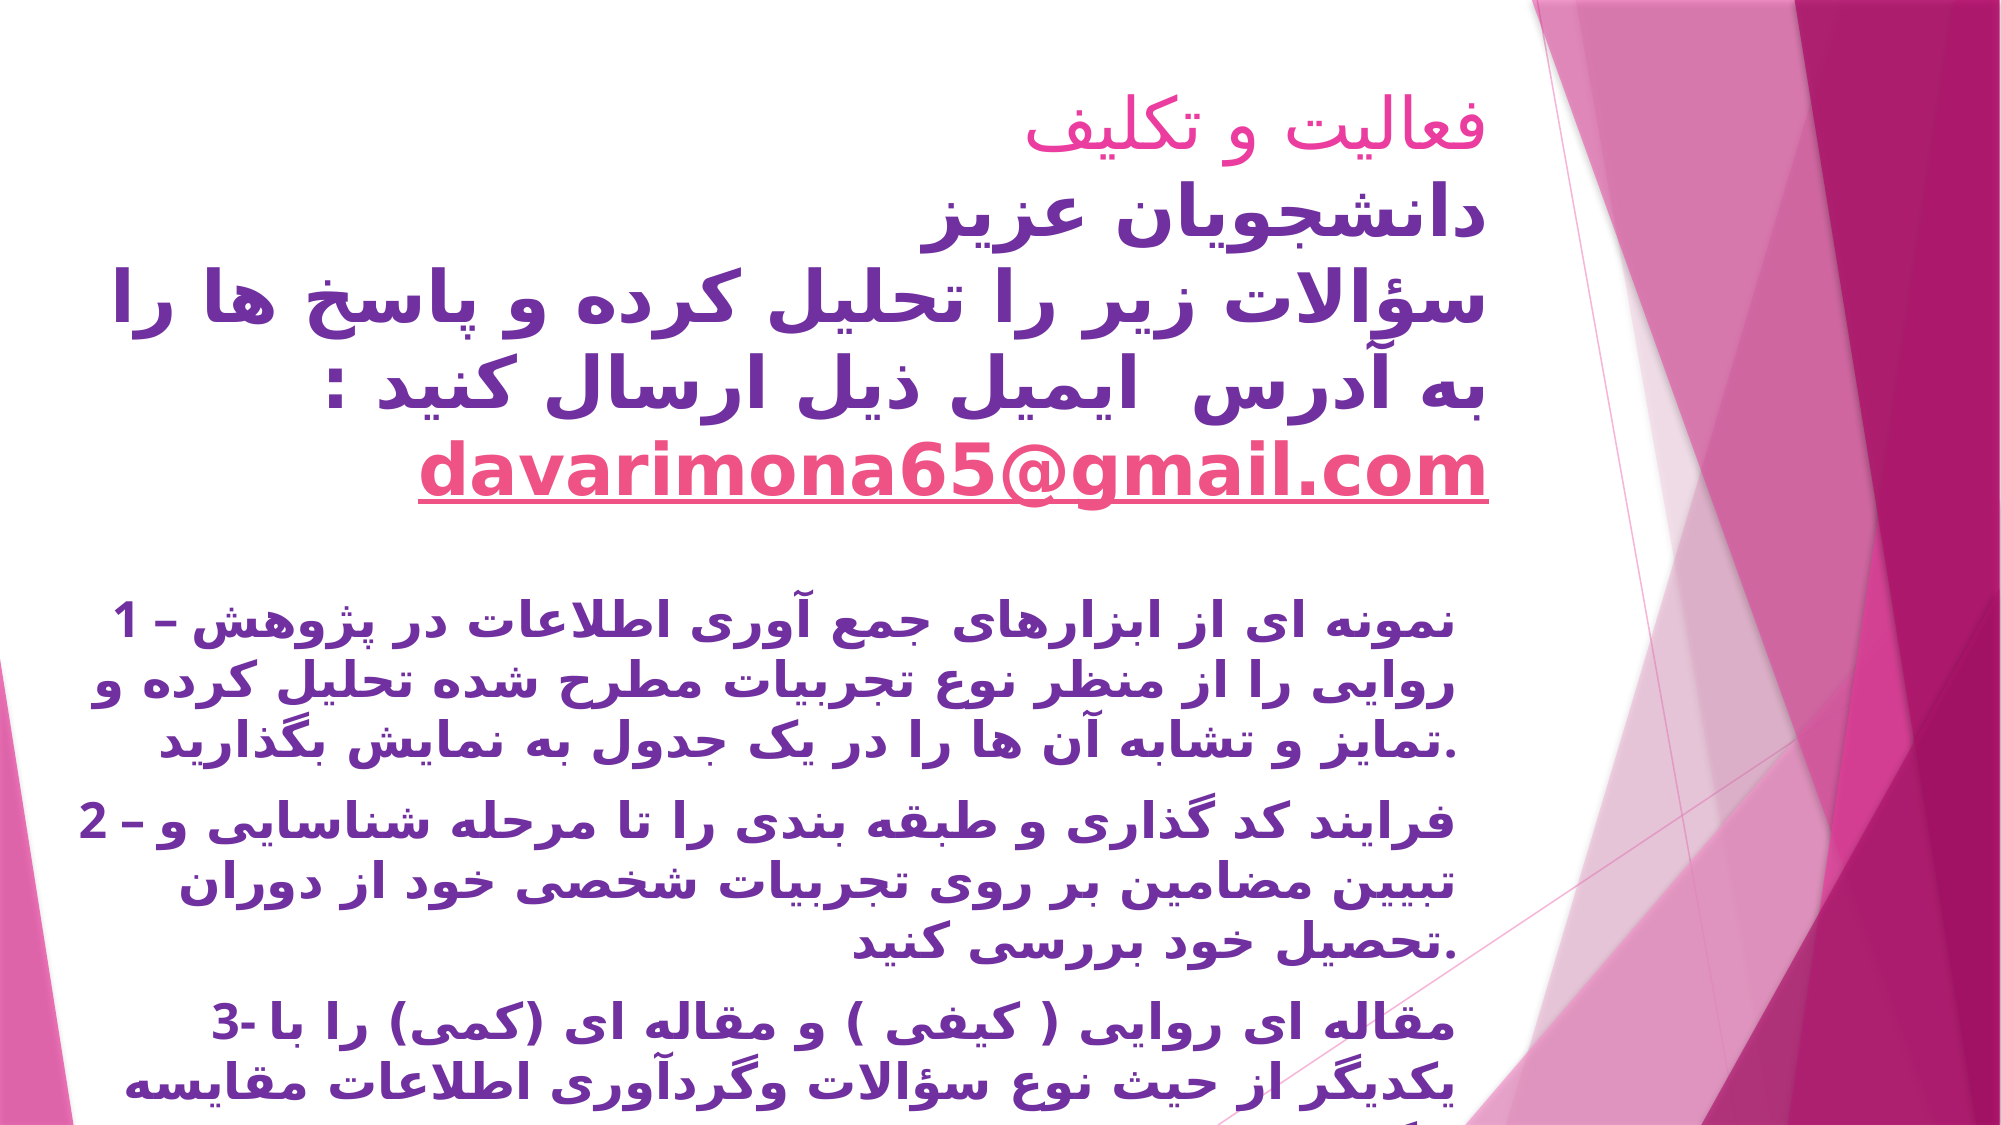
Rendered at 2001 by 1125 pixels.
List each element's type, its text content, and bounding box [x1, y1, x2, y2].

list 1 – نمونه ای از ابزارهای جمع آوری اطلاعات در پژوهش روایی را از منظر نوع تجربیات مطرح شده تحلیل کرده و تمایز و تشابه آن ها را در یک جدول به نمایش بگذارید. 2 – فرایند کد گذاری و طبقه بندی را تا مرحله شناسایی و تبیین مضامین بر روی تجربیات شخصی خود از دوران تحصیل خود بررسی کنید. 3- مقاله ای روایی ( کیفی ) و مقاله ای (کمی) را با یکدیگر از حیث نوع سؤالات وگردآوری اطلاعات مقایسه کنید. [62, 580, 1473, 1063]
title فعالیت و تکلیف دانشجویان عزیز سؤالات زیر را تحلیل کرده و پاسخ ها را به آدرس ایمیل ذیل ارسال کنید : davarimona65@gmail.com [94, 0, 1505, 604]
